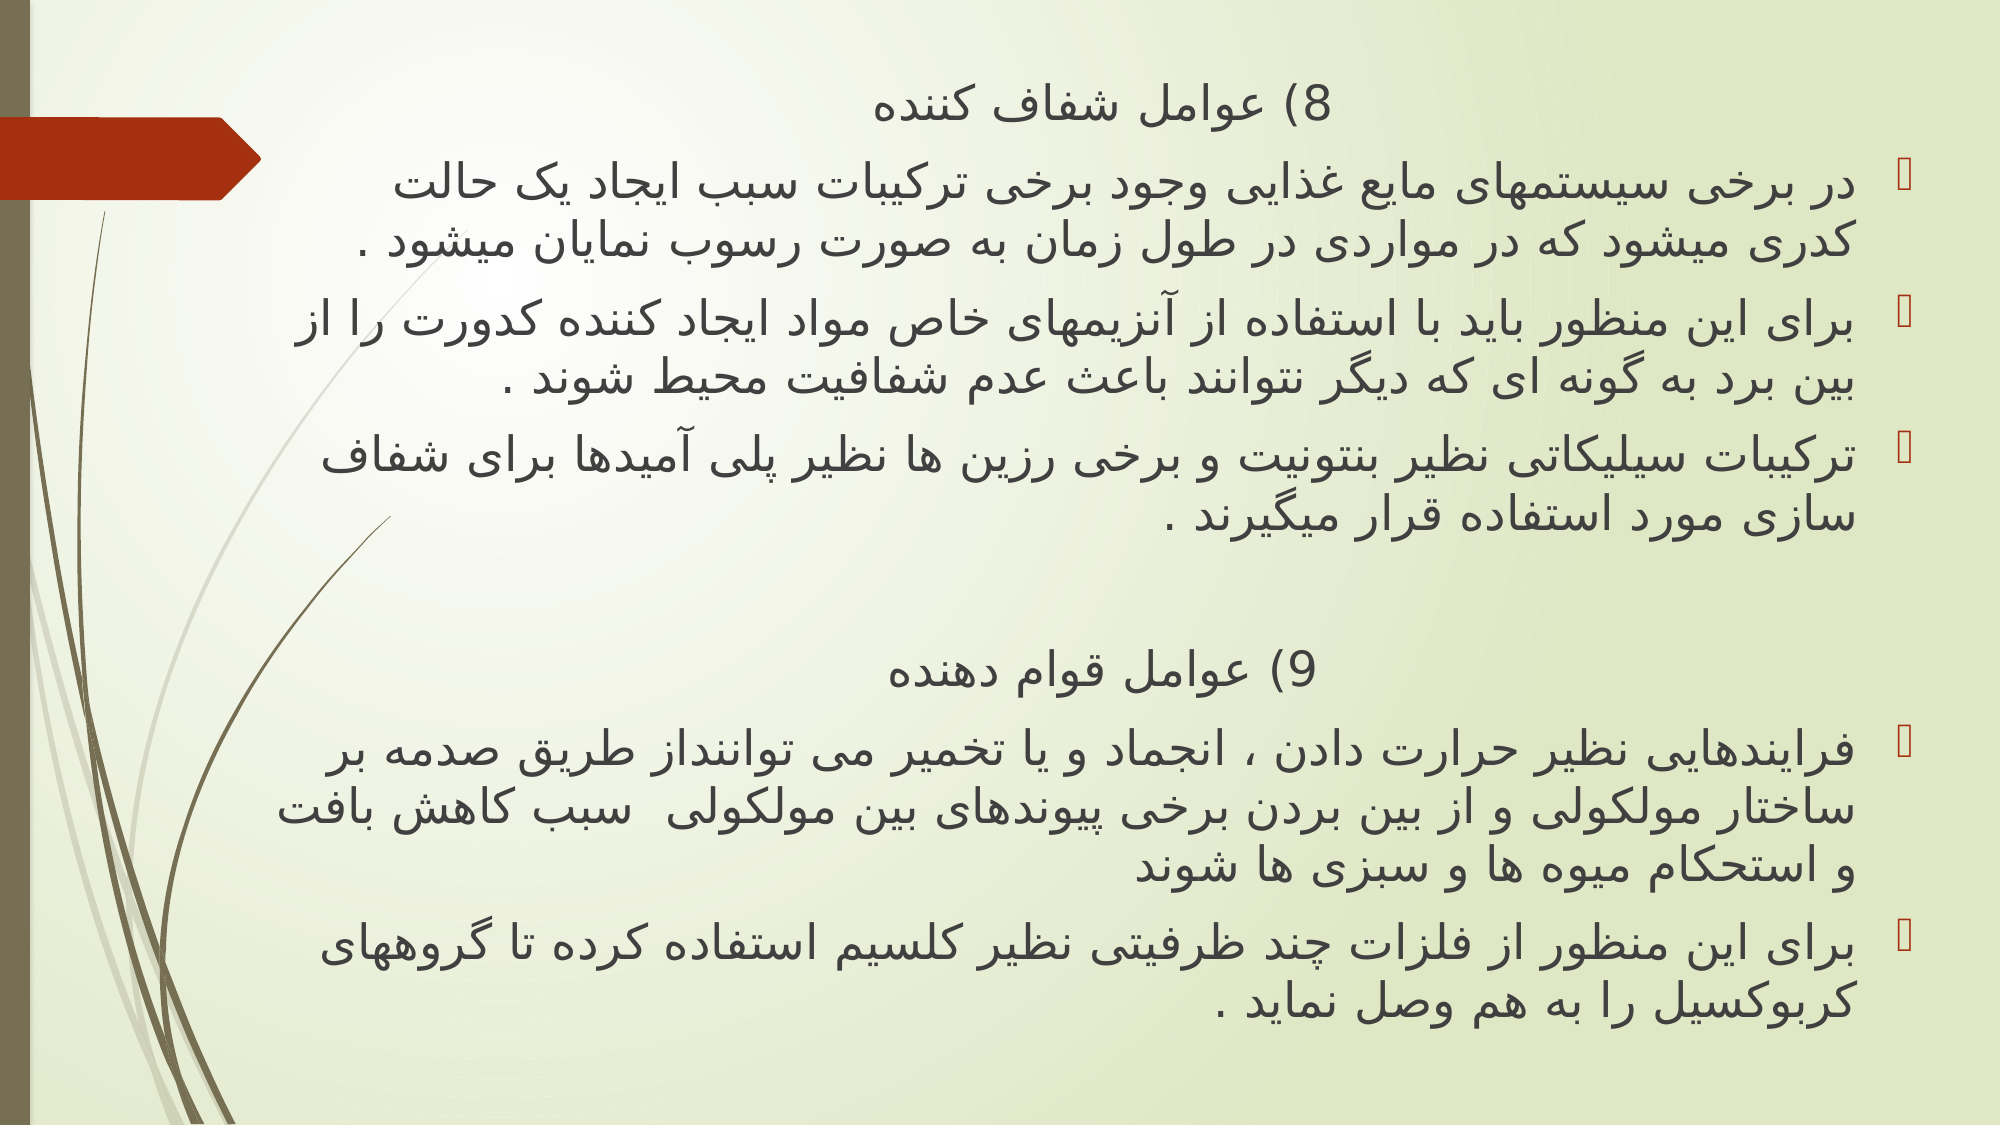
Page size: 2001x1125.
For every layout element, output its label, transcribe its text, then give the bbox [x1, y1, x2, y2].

list 8) عوامل شفاف کننده در برخی سیستمهای مایع غذایی وجود برخی ترکیبات سبب ایجاد یک حالت کدری میشود که در مواردی در طول زمان به صورت رسوب نمایان میشود . برای این منظور باید با استفاده از آنزیمهای خاص مواد ایجاد کننده کدورت را از بین برد به گونه ای که دیگر نتوانند باعث عدم شفافیت محیط شوند . ترکیبات سیلیکاتی نظیر بنتونیت و برخی رزین ها نظیر پلی آمیدها برای شفاف سازی مورد استفاده قرار میگیرند . 9) عوامل قوام دهنده فرایندهایی نظیر حرارت دادن ، انجماد و یا تخمیر می تواننداز طریق صدمه بر ساختار مولکولی و از بین بردن برخی پیوندهای بین مولکولی سبب کاهش بافت و استحکام میوه ها و سبزی ها شوند برای این منظور از فلزات چند ظرفیتی نظیر کلسیم استفاده کرده تا گروههای کربوکسیل را به هم وصل نماید . [261, 64, 1929, 1038]
